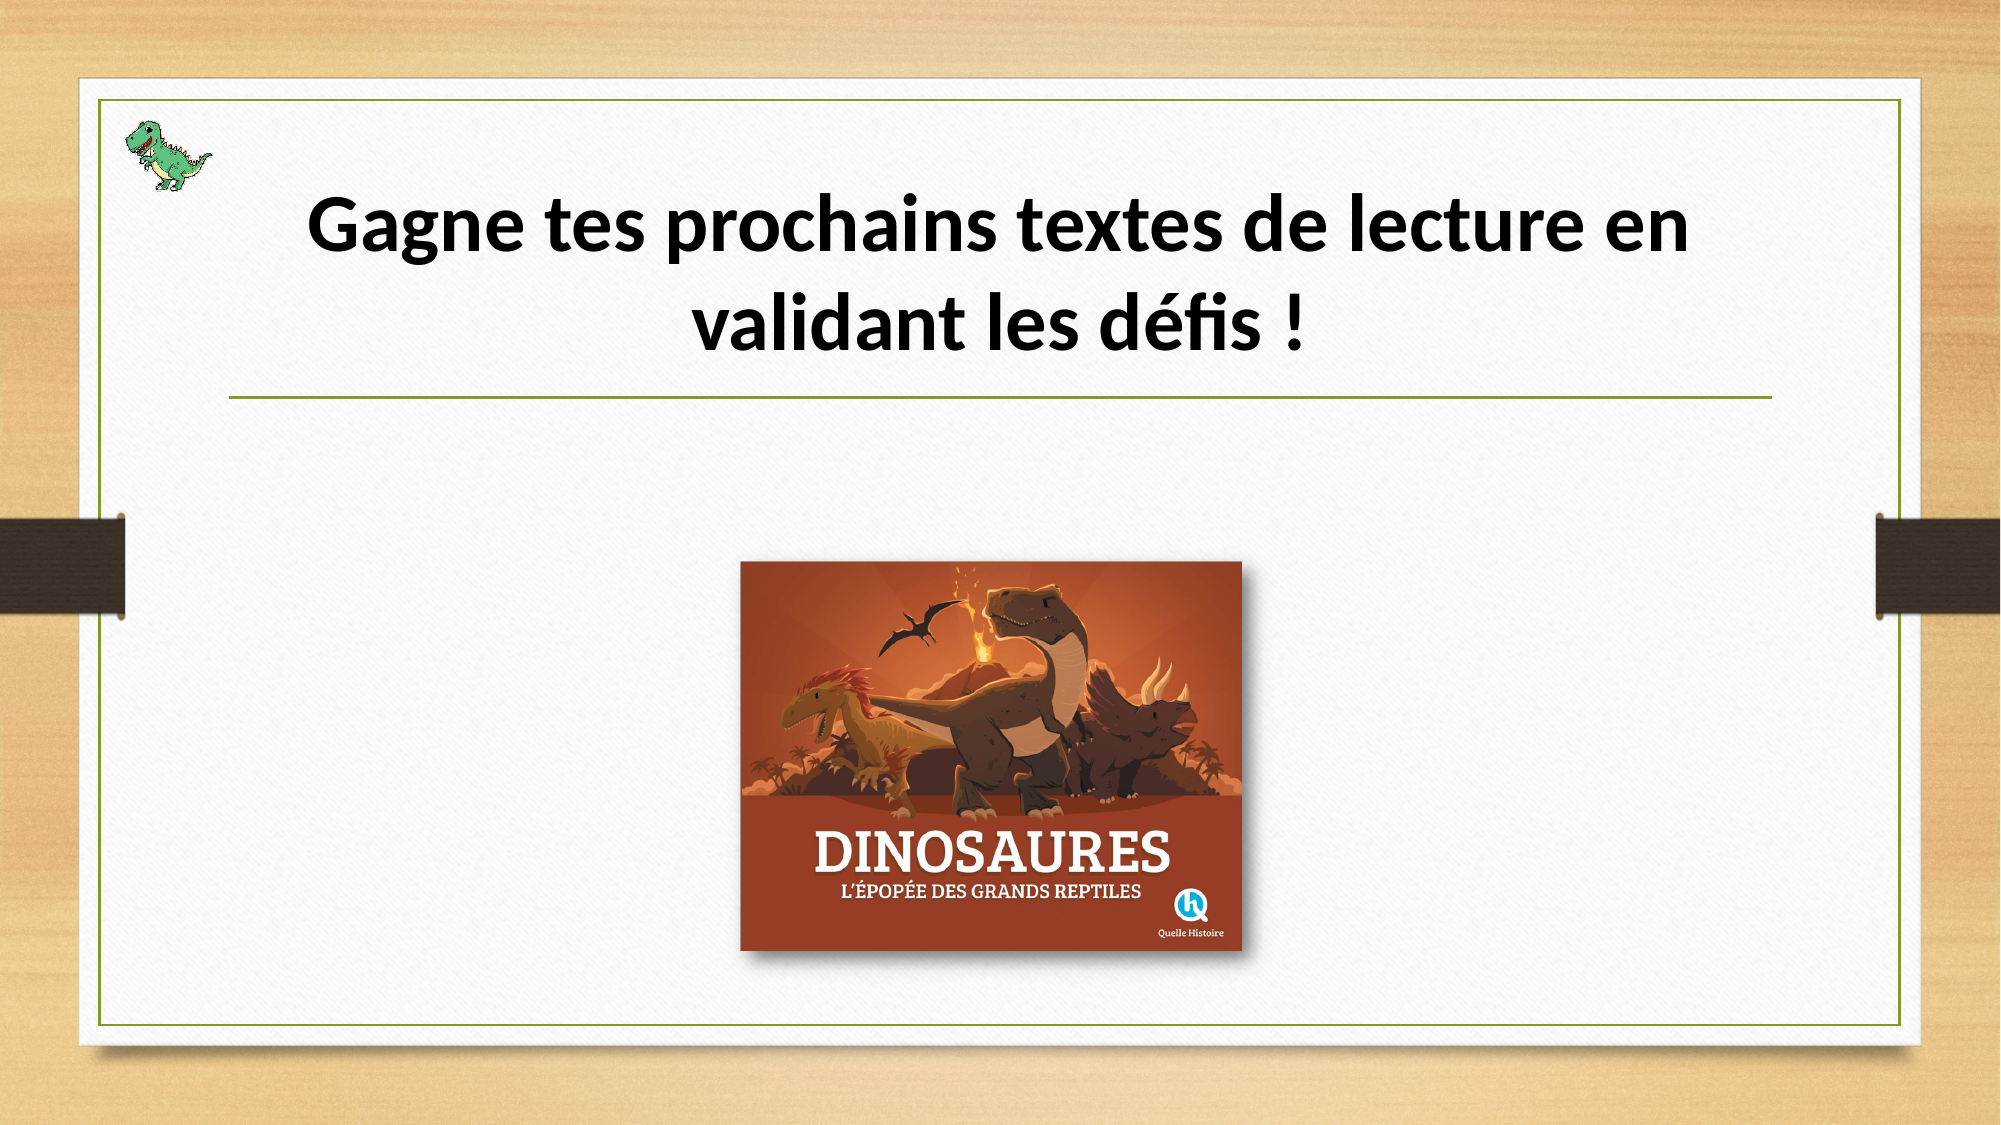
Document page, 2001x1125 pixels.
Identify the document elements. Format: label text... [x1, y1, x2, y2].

picture [0, 0, 2001, 1125]
title Gagne tes prochains textes de lecture en validant les défis ! [212, 161, 1788, 293]
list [124, 119, 213, 192]
title Gagne tes prochains textes de lecture en validant les défis ! [212, 294, 1788, 375]
picture [101, 101, 1898, 293]
